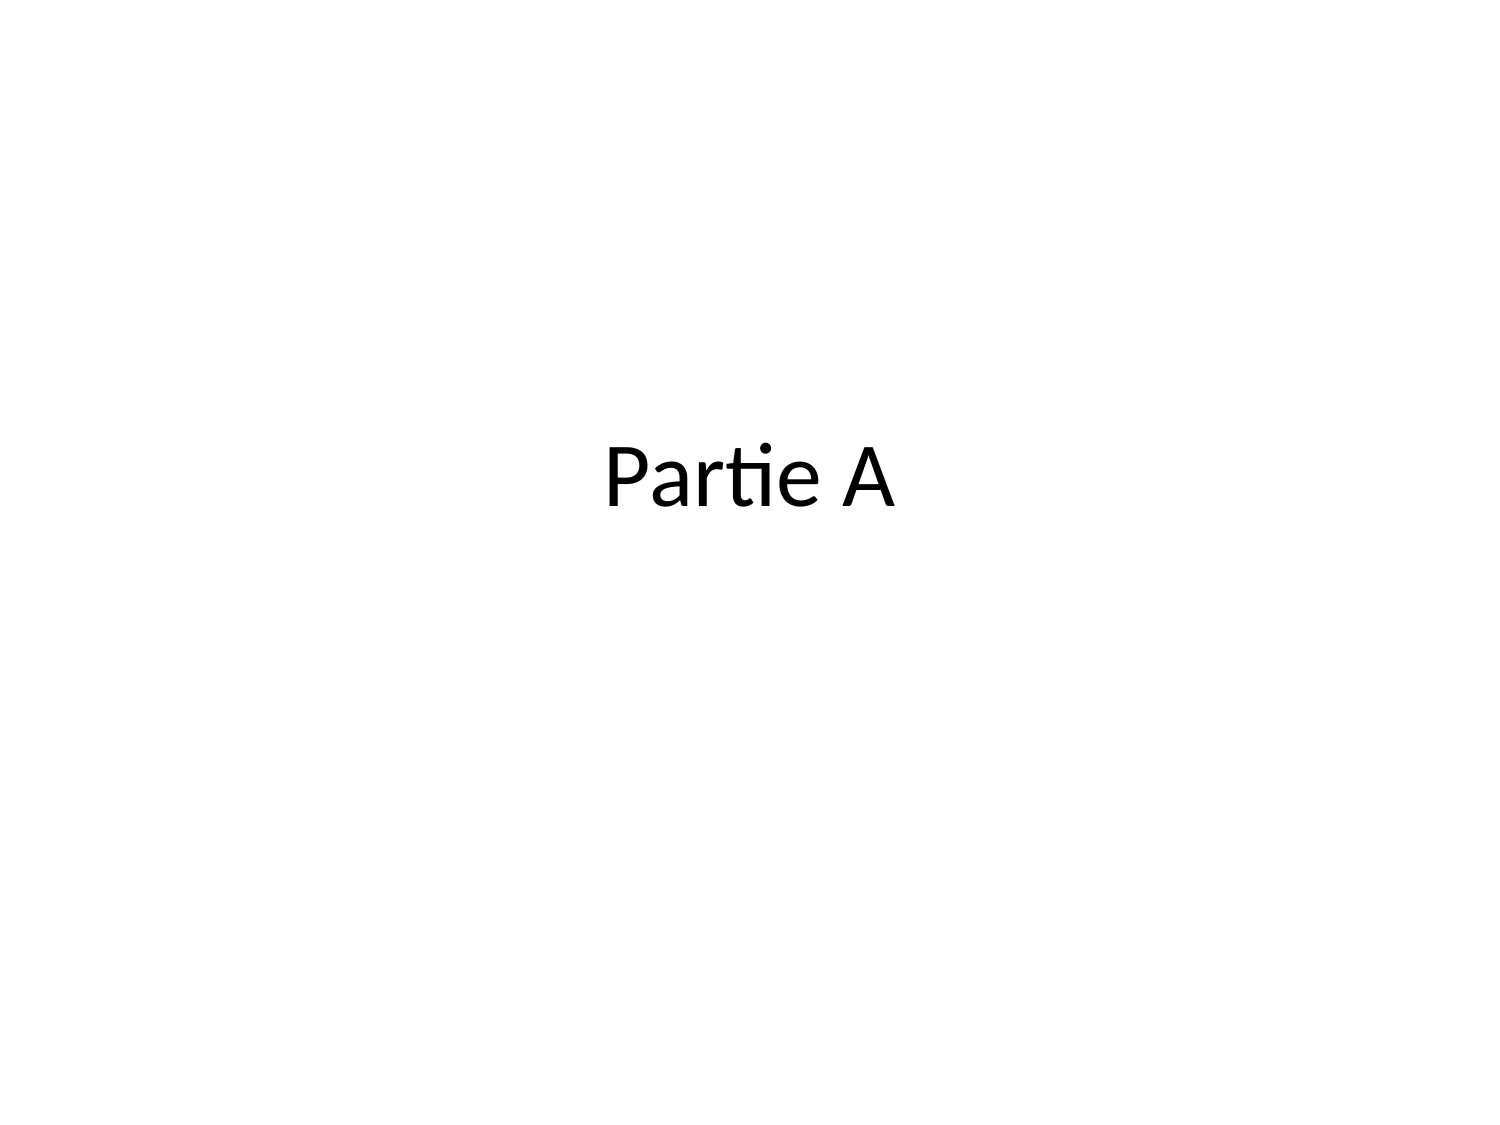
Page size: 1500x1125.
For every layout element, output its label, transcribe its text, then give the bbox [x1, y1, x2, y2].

title Partie A [112, 349, 1388, 591]
